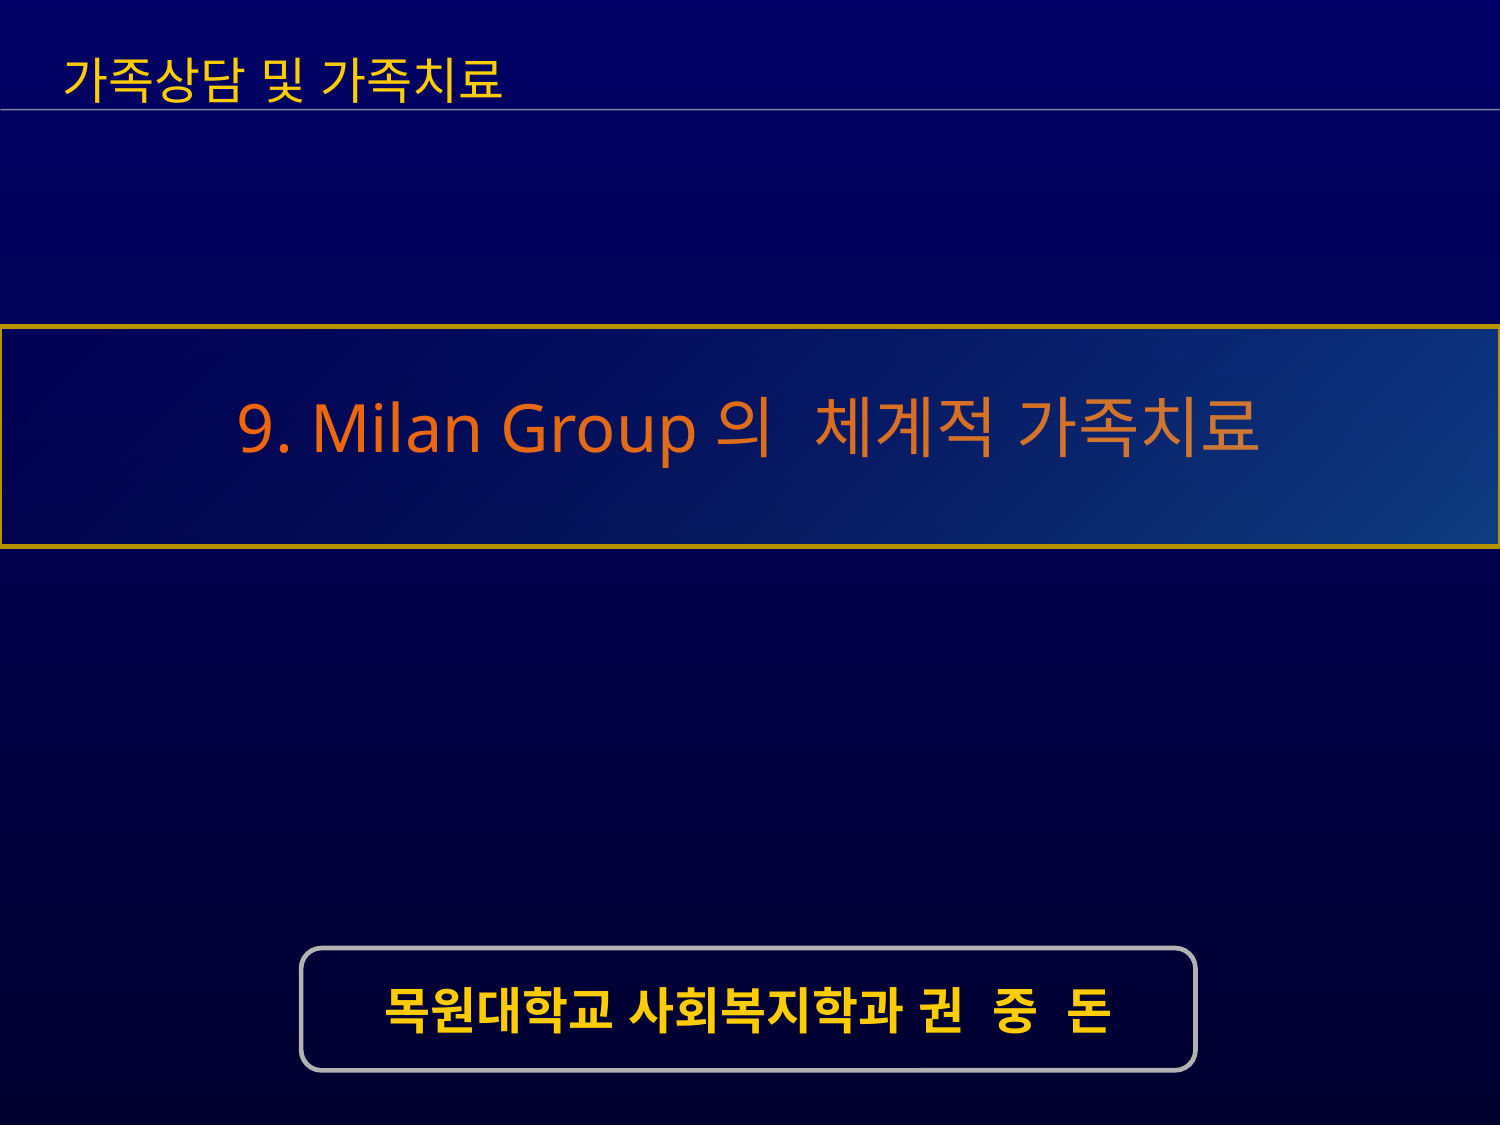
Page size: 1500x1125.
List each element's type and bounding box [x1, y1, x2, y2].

text_box [0, 42, 1500, 1071]
